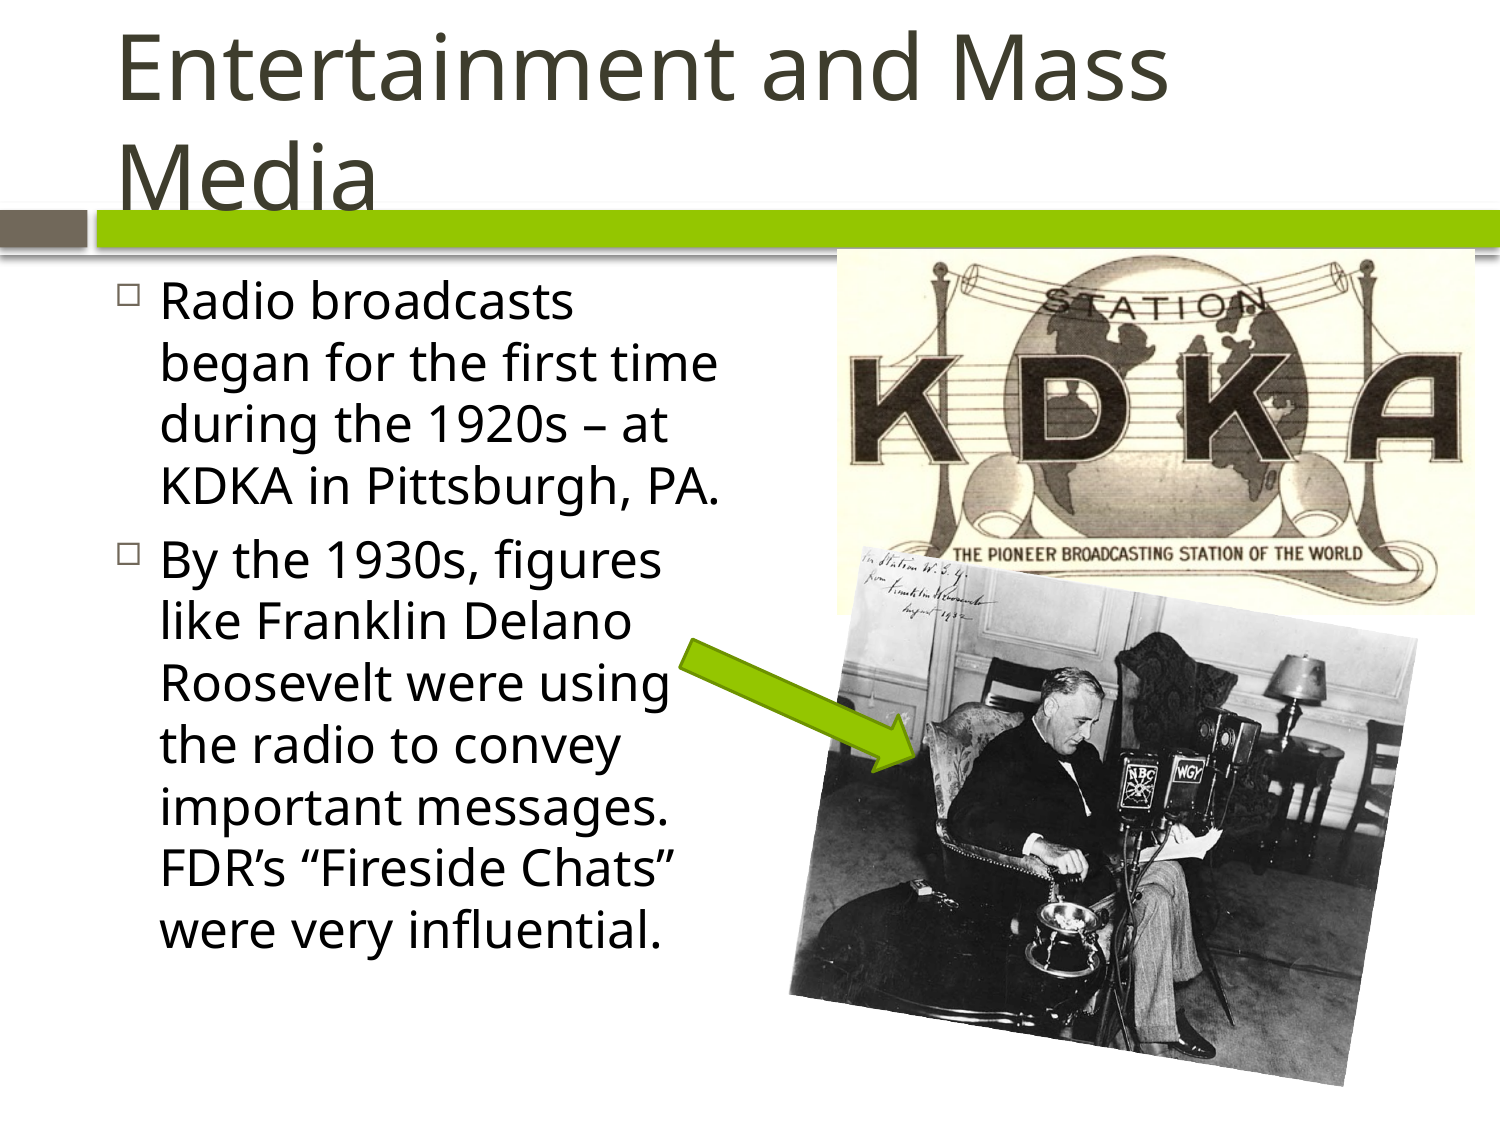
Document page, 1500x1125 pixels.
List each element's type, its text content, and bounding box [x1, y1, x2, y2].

picture [789, 588, 1418, 1086]
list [837, 249, 1476, 615]
text_box [678, 637, 815, 731]
title Entertainment and Mass Media [99, 37, 1438, 200]
list Radio broadcasts began for the first time during the 1920s – at KDKA in Pittsburgh, PA. By the 1930s, figures like Franklin Delano Roosevelt were using the radio to convey important messages. FDR’s “Fireside Chats” were very influential. [99, 260, 738, 1011]
